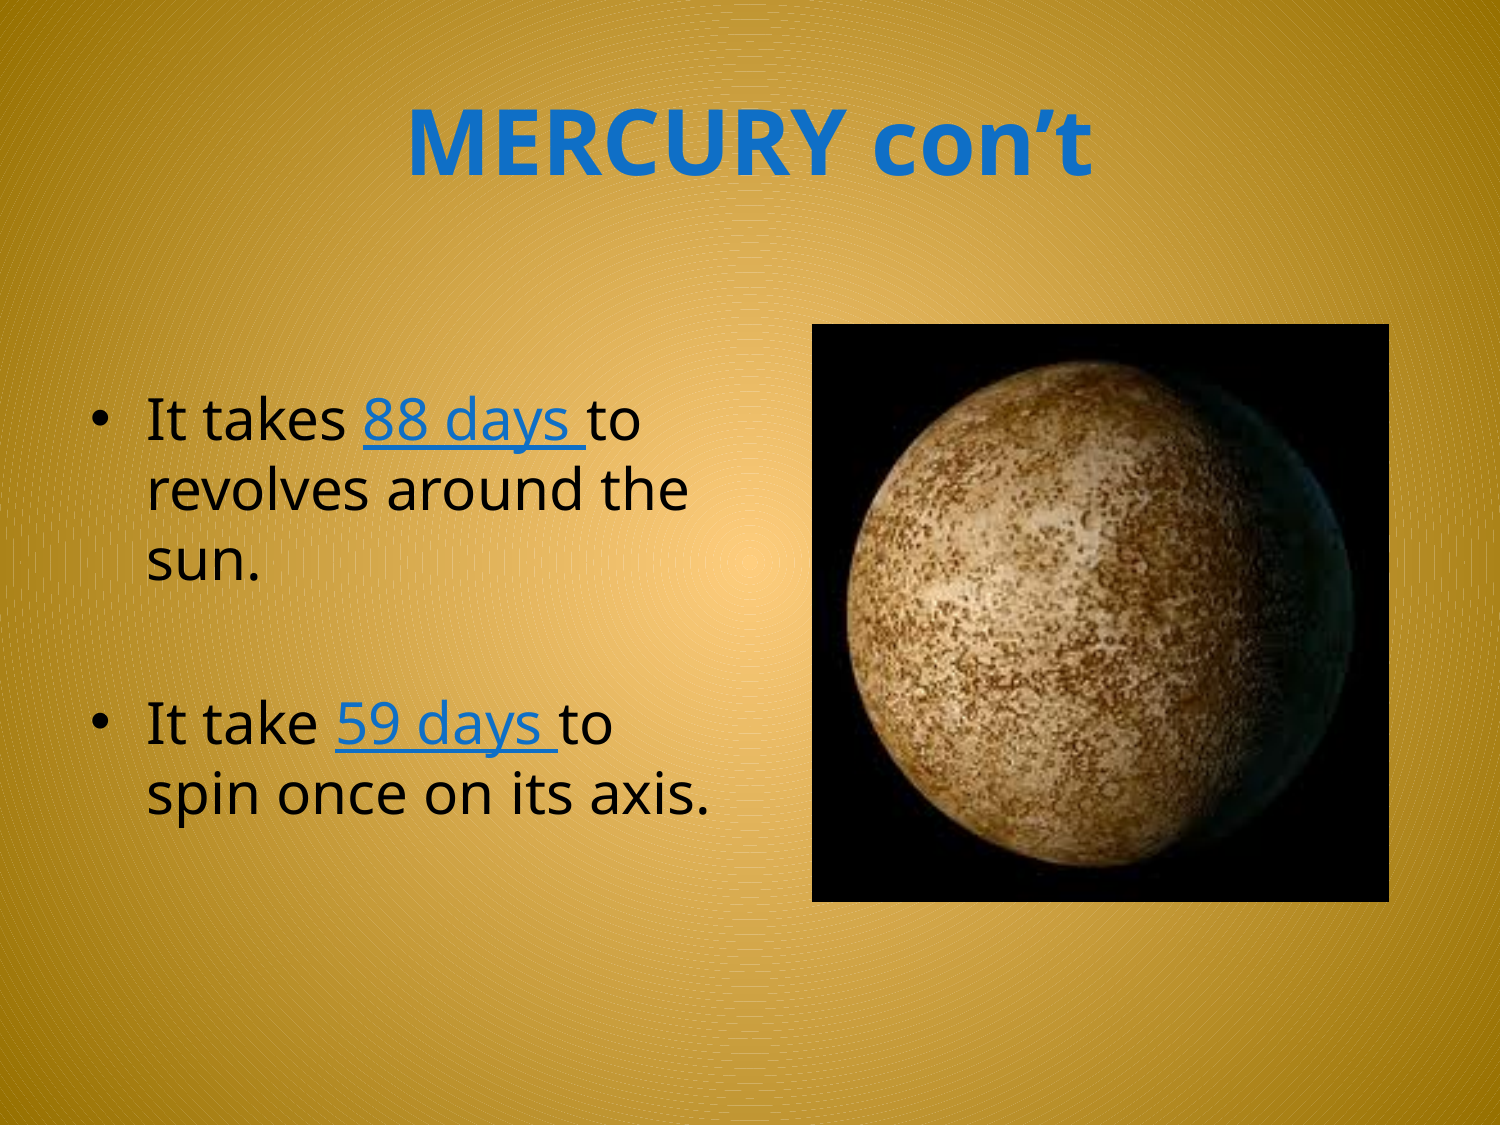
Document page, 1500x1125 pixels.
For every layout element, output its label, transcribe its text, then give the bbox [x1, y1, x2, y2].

picture [812, 324, 1390, 902]
list It takes 88 days to revolves around the sun. It take 59 days to spin once on its axis. [75, 375, 738, 1005]
title MERCURY con’t [75, 45, 1425, 233]
